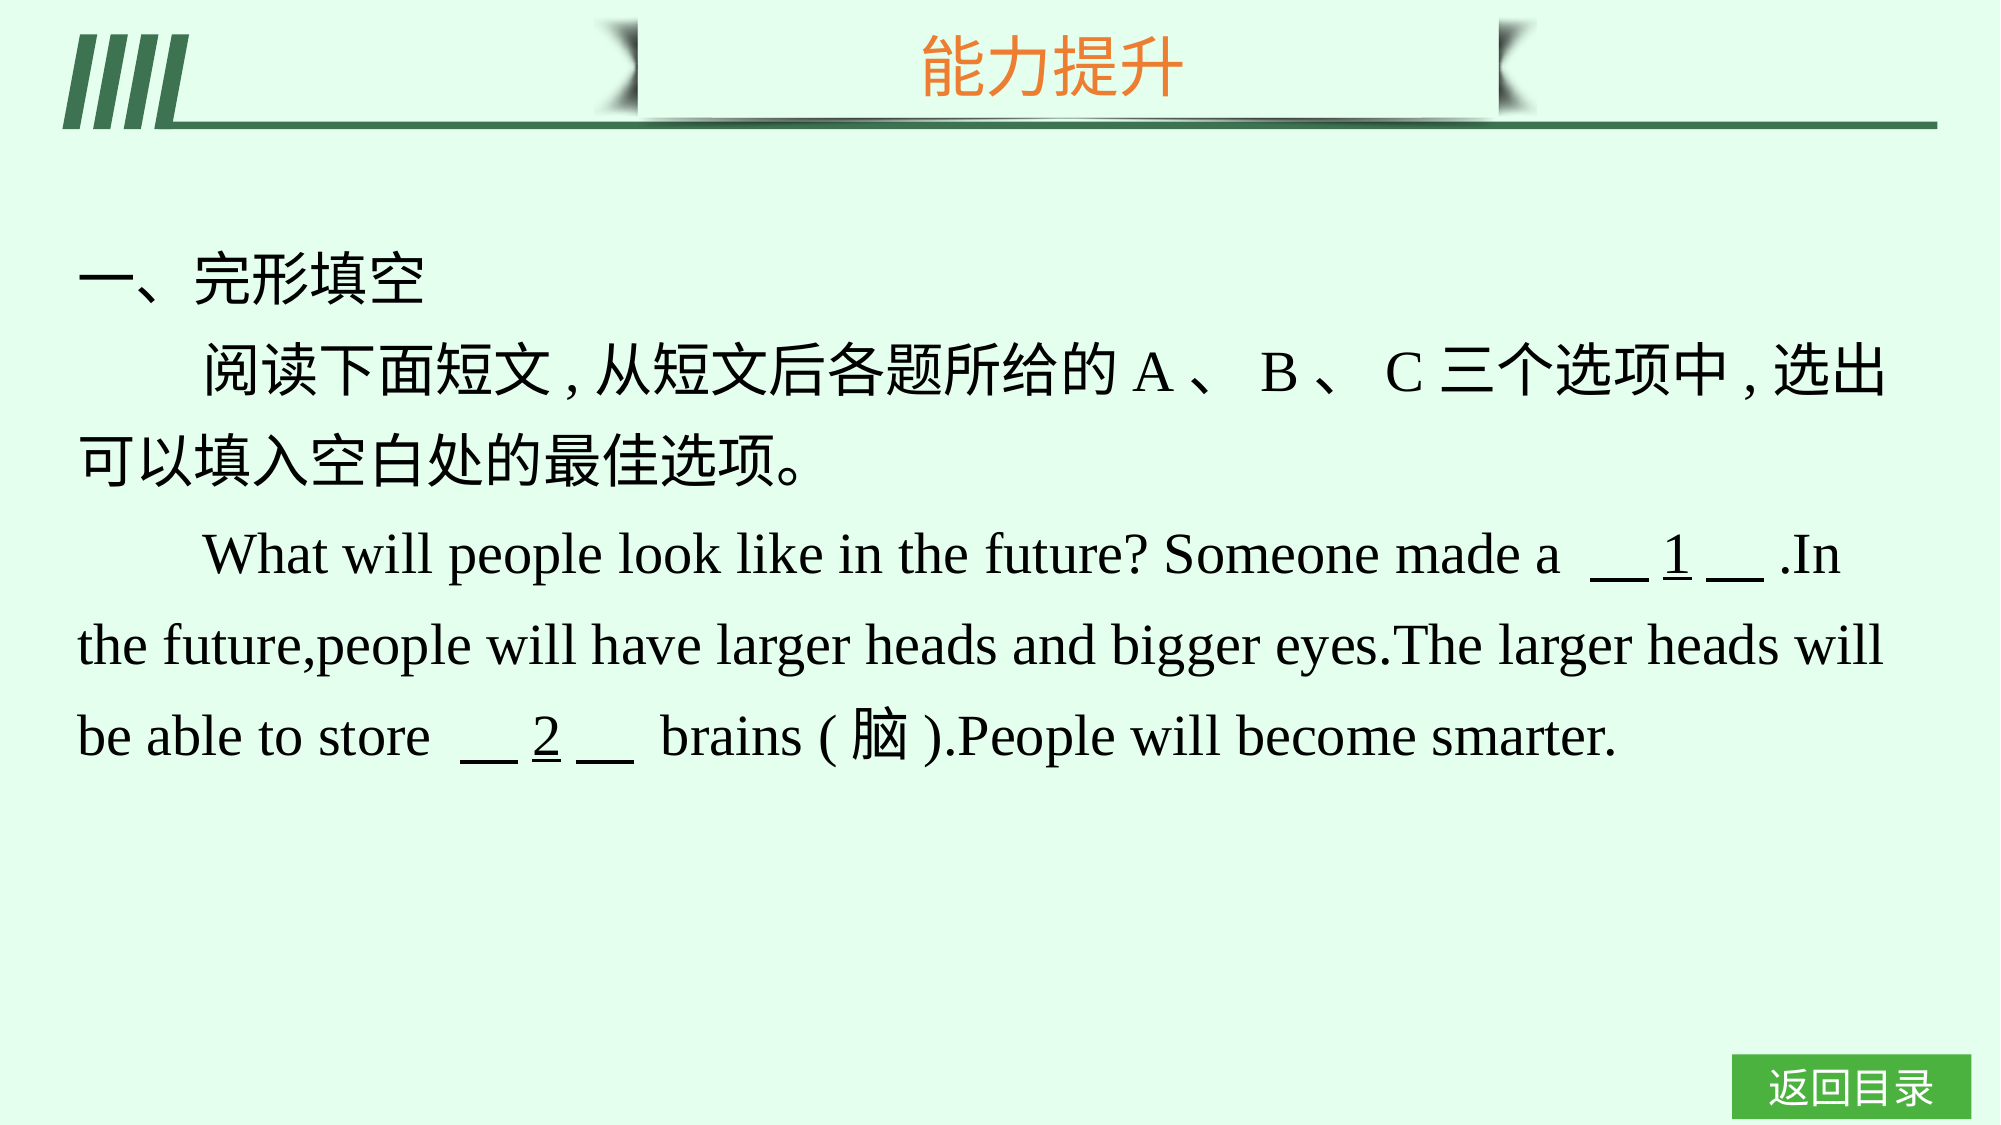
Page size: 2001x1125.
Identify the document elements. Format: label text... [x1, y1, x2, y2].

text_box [62, 34, 1938, 130]
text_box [594, 16, 1537, 127]
text_box 一、完形填空 阅读下面短文,从短文后各题所给的A、B、C三个选项中,选出可以填入空白处的最佳选项。 What will people look like in the future? Someone made a 1 .In the future,people will have larger heads and bigger eyes.The larger heads will be able to store 2 brains (脑).People will become smarter. [62, 214, 1938, 775]
